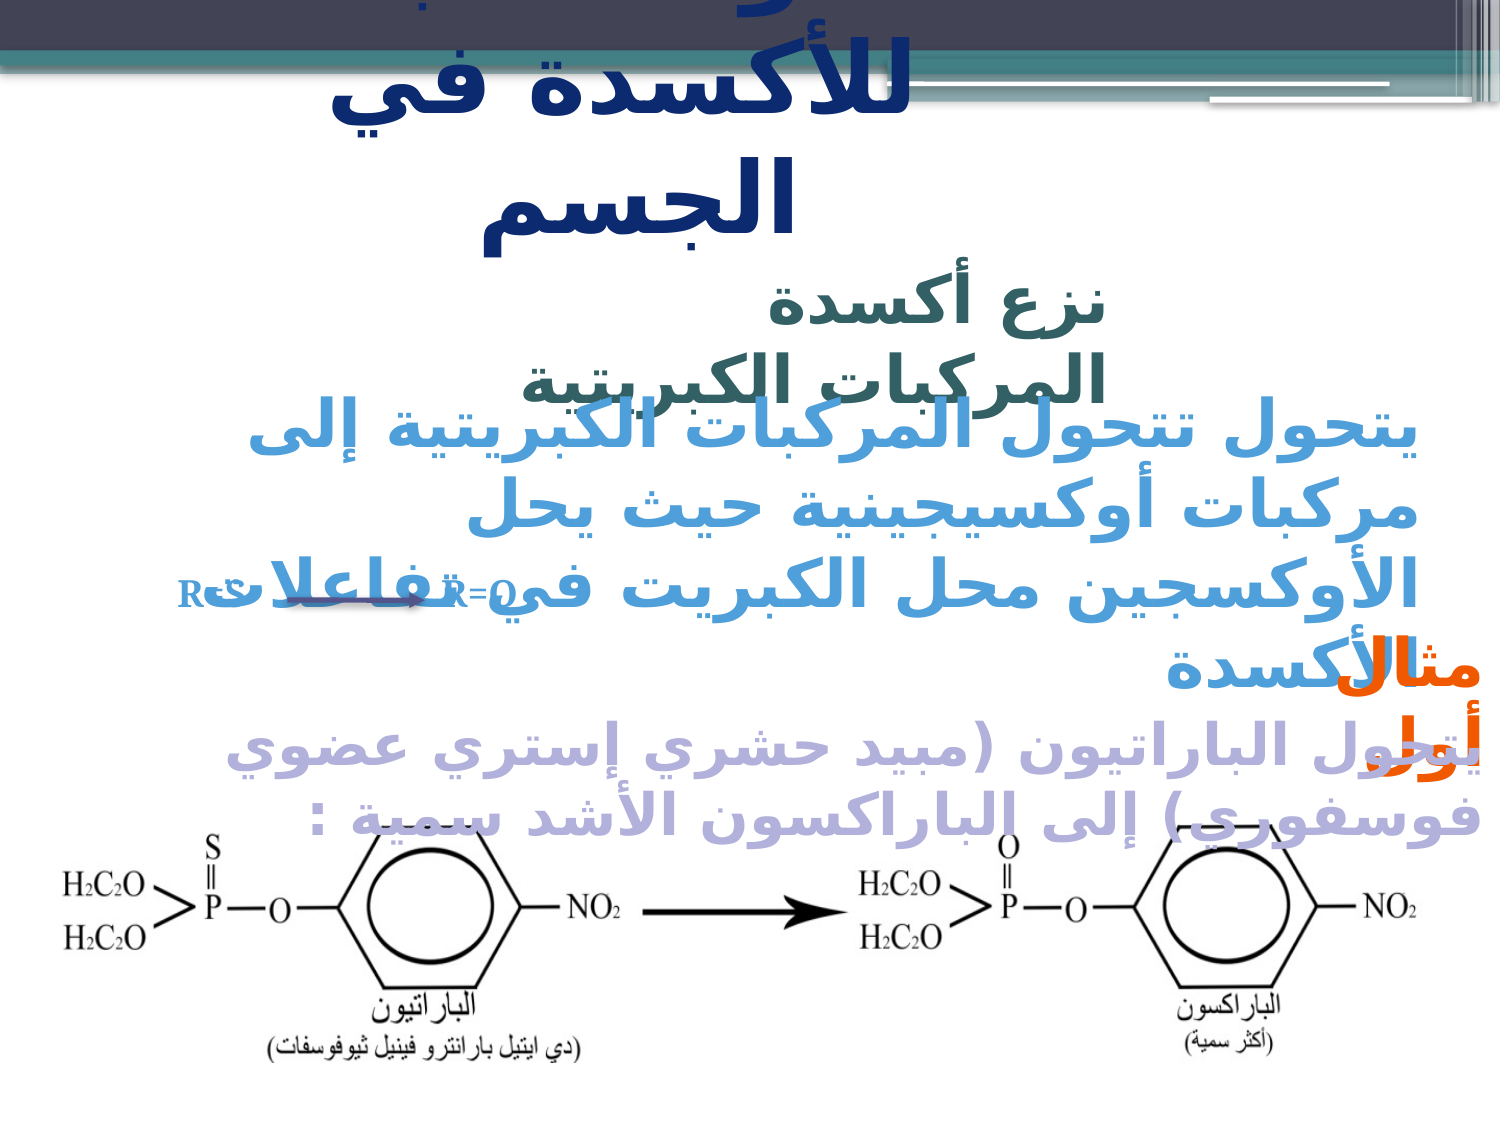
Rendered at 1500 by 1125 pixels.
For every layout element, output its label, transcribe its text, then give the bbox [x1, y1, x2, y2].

text_box مثال أول [1262, 612, 1500, 699]
text_box يتحول تتحول المركبات الكبريتية إلى مركبات أوكسيجينية حيث يحل الأوكسجين محل الكبريت في تفاعلات الأكسدة [162, 373, 1438, 699]
text_box R=S R=O [162, 562, 1013, 623]
text_box يتحول الباراتيون (مبيد حشري إستري عضوي فوسفوري) إلى الباراكسون الأشد سمية : [99, 699, 1500, 855]
title المواد القابلة للأكسدة في الجسم [137, 125, 1107, 261]
picture [62, 824, 1438, 1063]
text_box نزع أكسدة المركبات الكبريتية [487, 249, 1125, 373]
